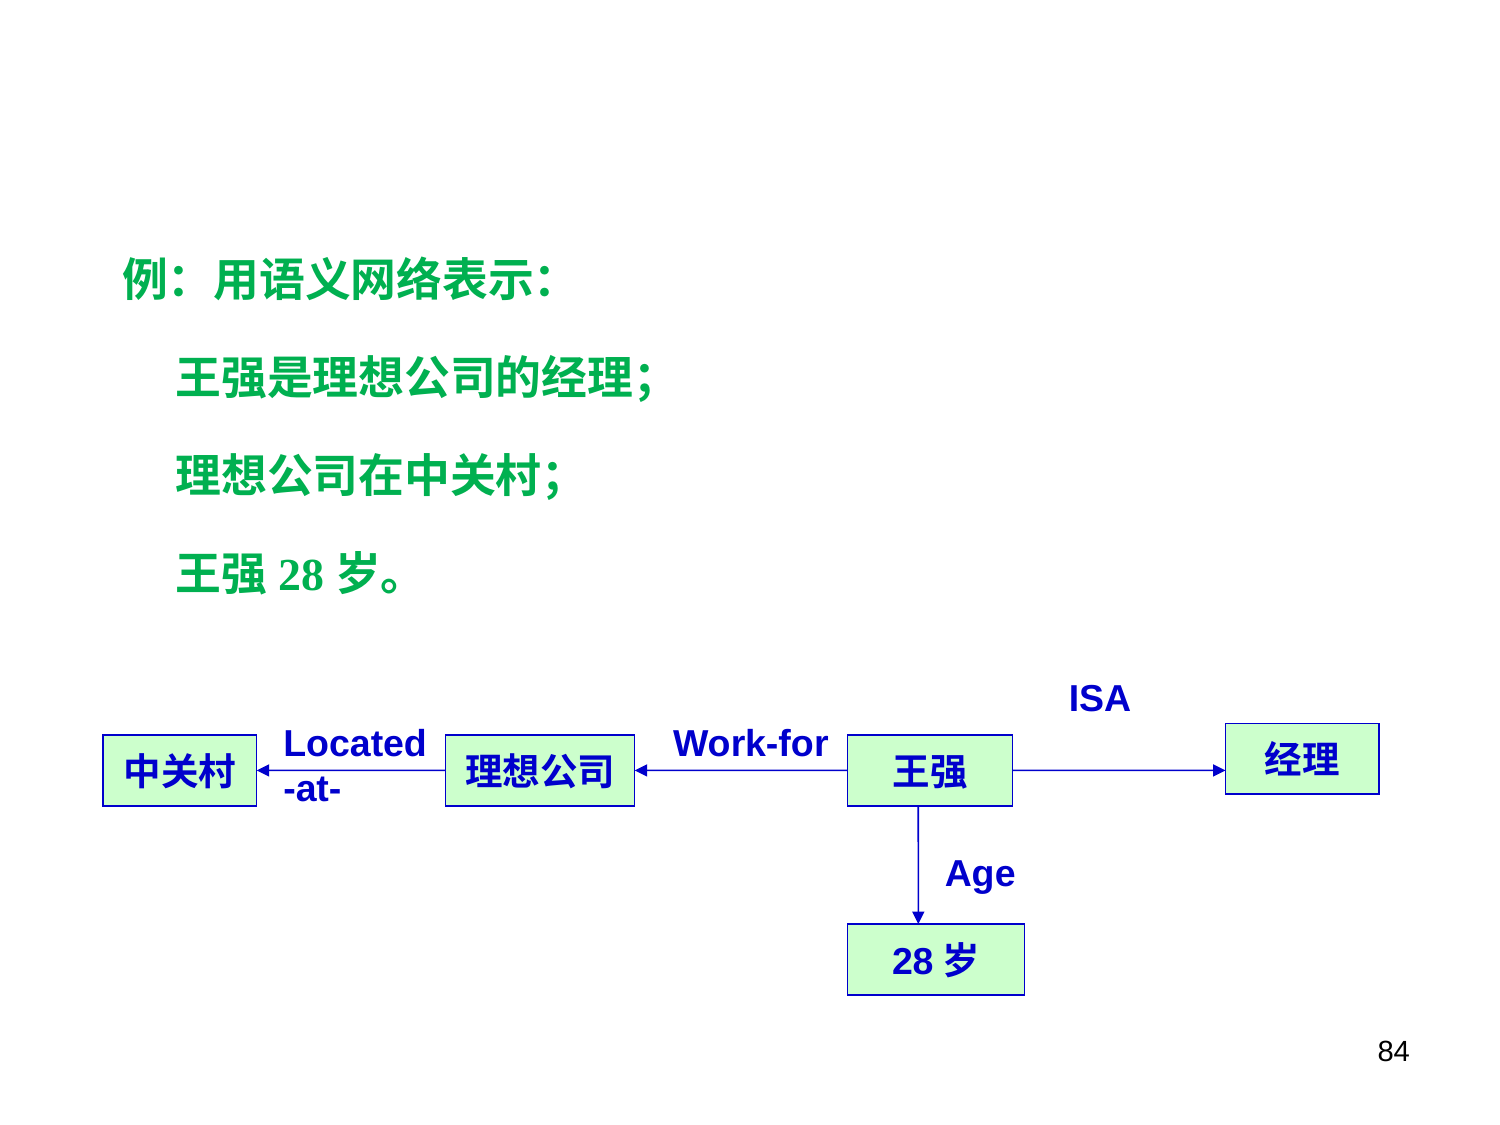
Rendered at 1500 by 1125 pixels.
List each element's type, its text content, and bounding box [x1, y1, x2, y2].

list 例：用语义网络表示： 王强是理想公司的经理； 理想公司在中关村； 王强28岁。 [0, 237, 1459, 965]
slide_number 84 [1074, 1024, 1425, 1103]
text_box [102, 666, 1380, 996]
